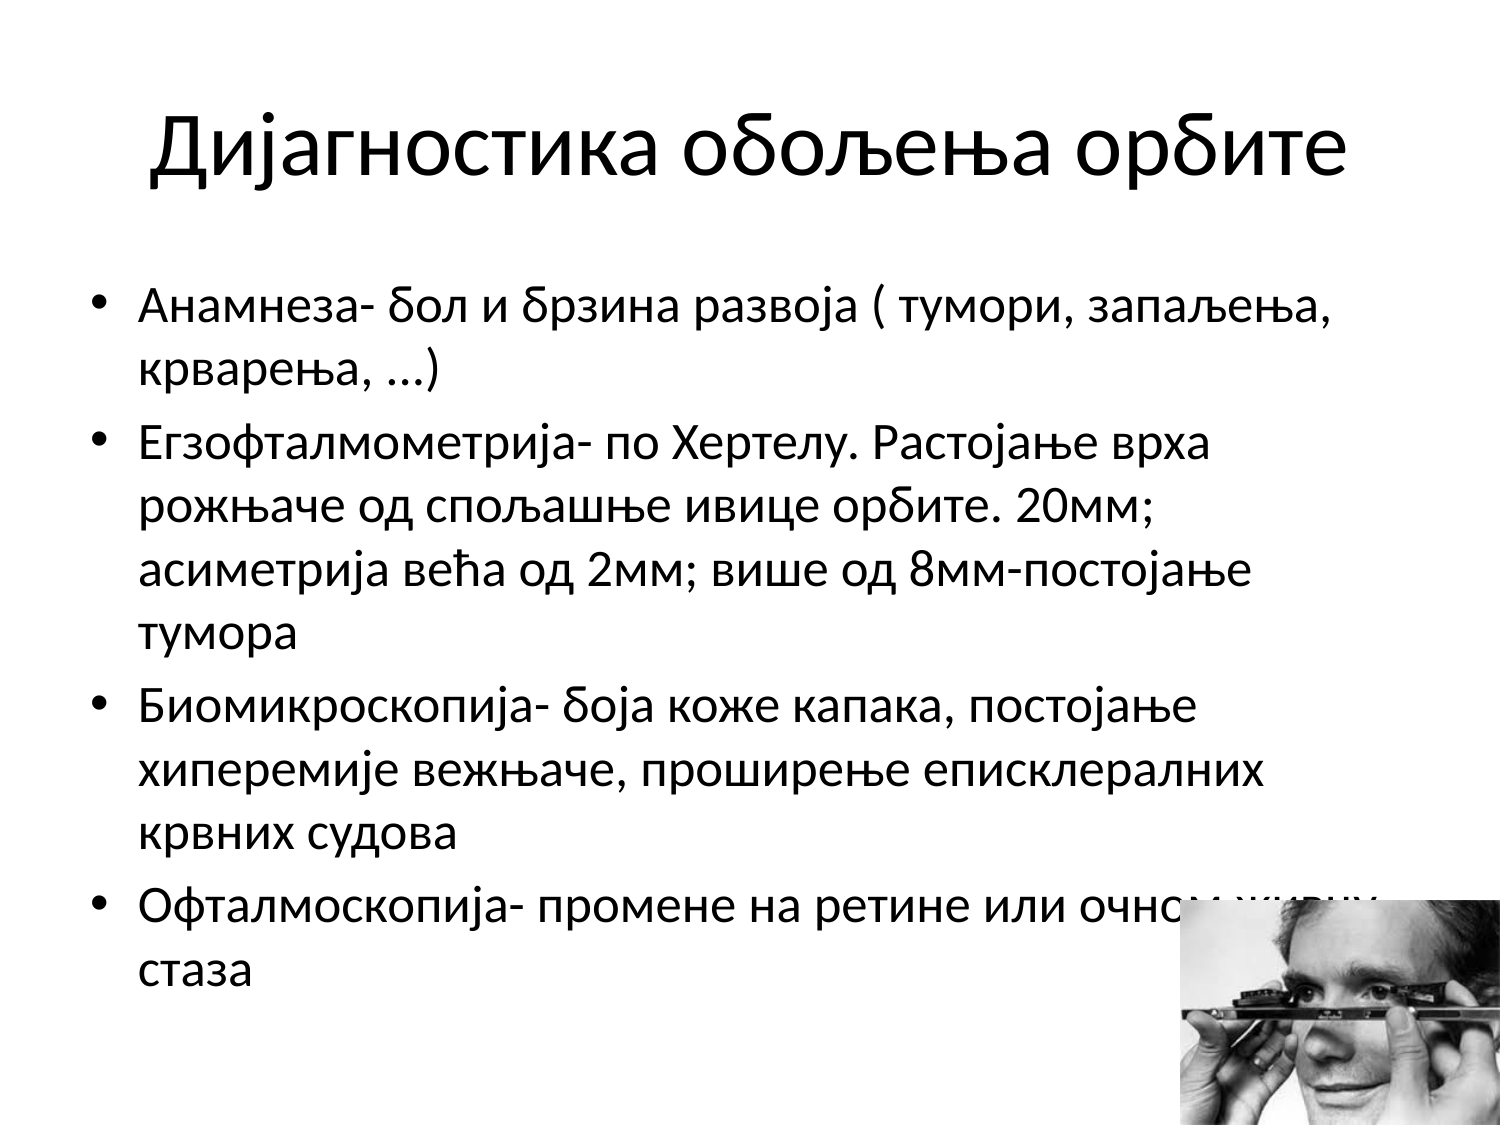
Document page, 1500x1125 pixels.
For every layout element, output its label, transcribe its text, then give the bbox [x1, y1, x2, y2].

picture [1179, 900, 1500, 1125]
list Анамнеза- бол и брзина развоја ( тумори, запаљења, крварења, ...) Егзофталмометрија- по Хертелу. Растојање врха рожњаче од спољашње ивице орбите. 20мм; асиметрија већа од 2мм; више од 8мм-постојање тумора Биомикроскопија- боја коже капака, постојање хиперемије вежњаче, проширење еписклералних крвних судова Офталмоскопија- промене на ретине или очном живцу-стаза [75, 262, 1425, 1005]
title Дијагностика обољења орбите [75, 45, 1425, 233]
